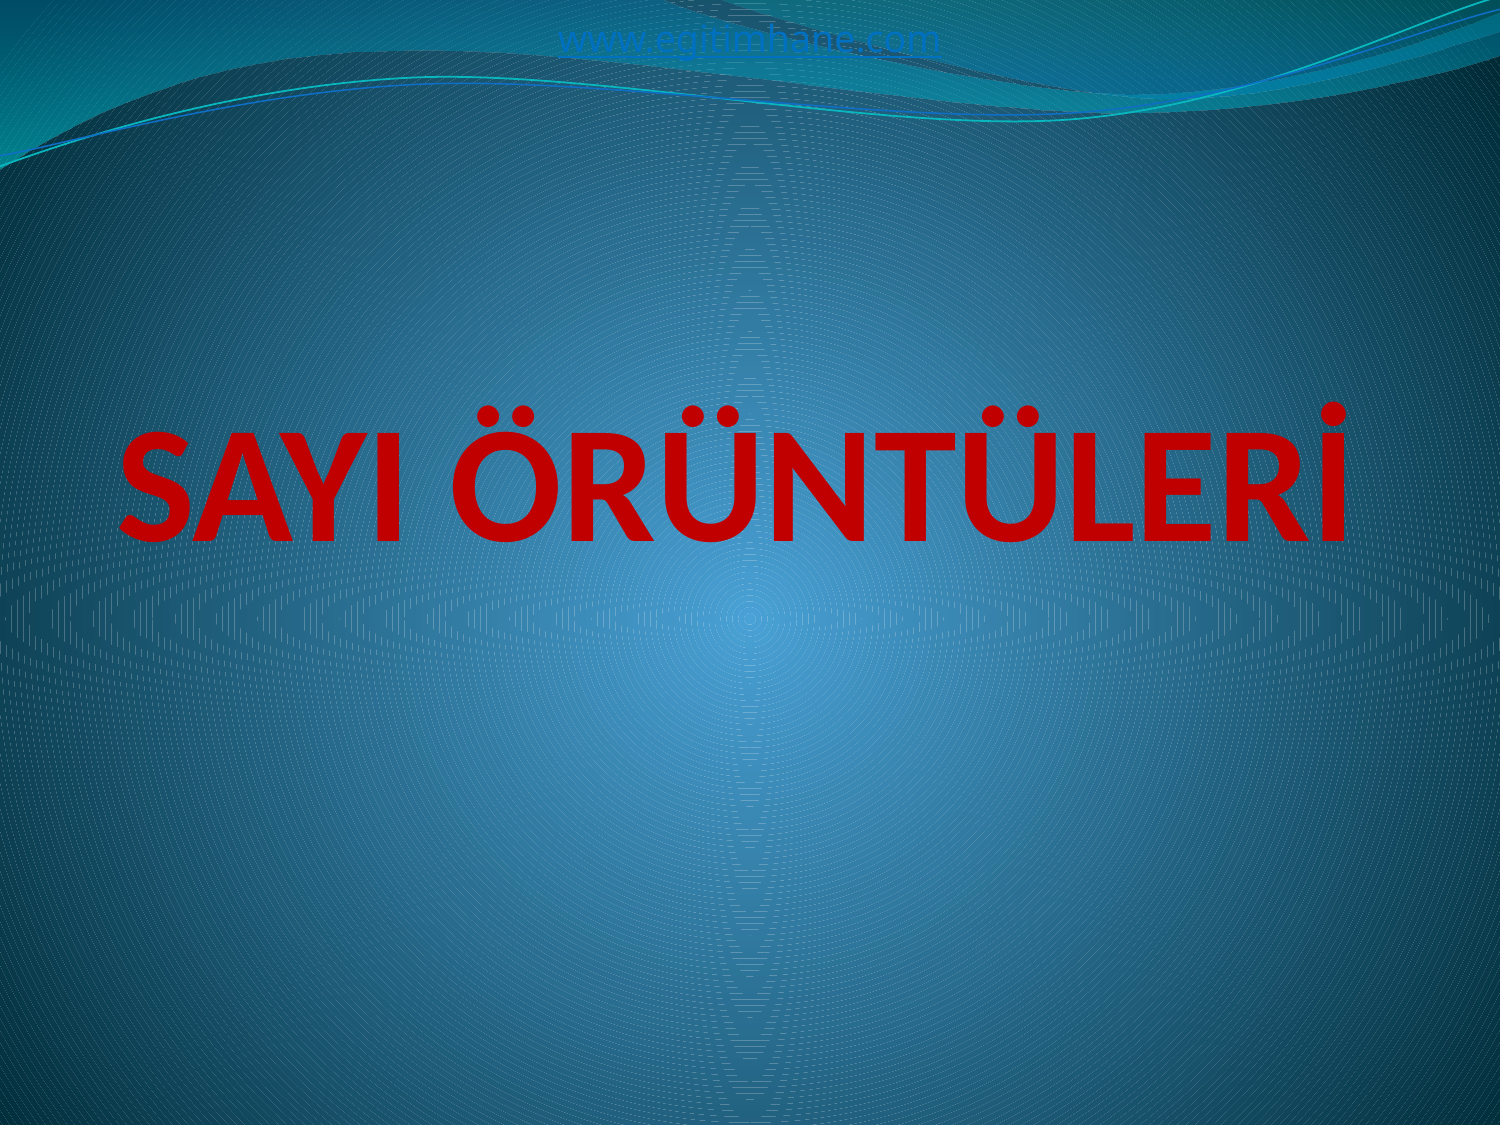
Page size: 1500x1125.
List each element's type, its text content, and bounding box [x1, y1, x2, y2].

title SAYI ÖRÜNTÜLERİ [100, 314, 1376, 575]
text_box www.egitimhane.com [542, 7, 957, 68]
